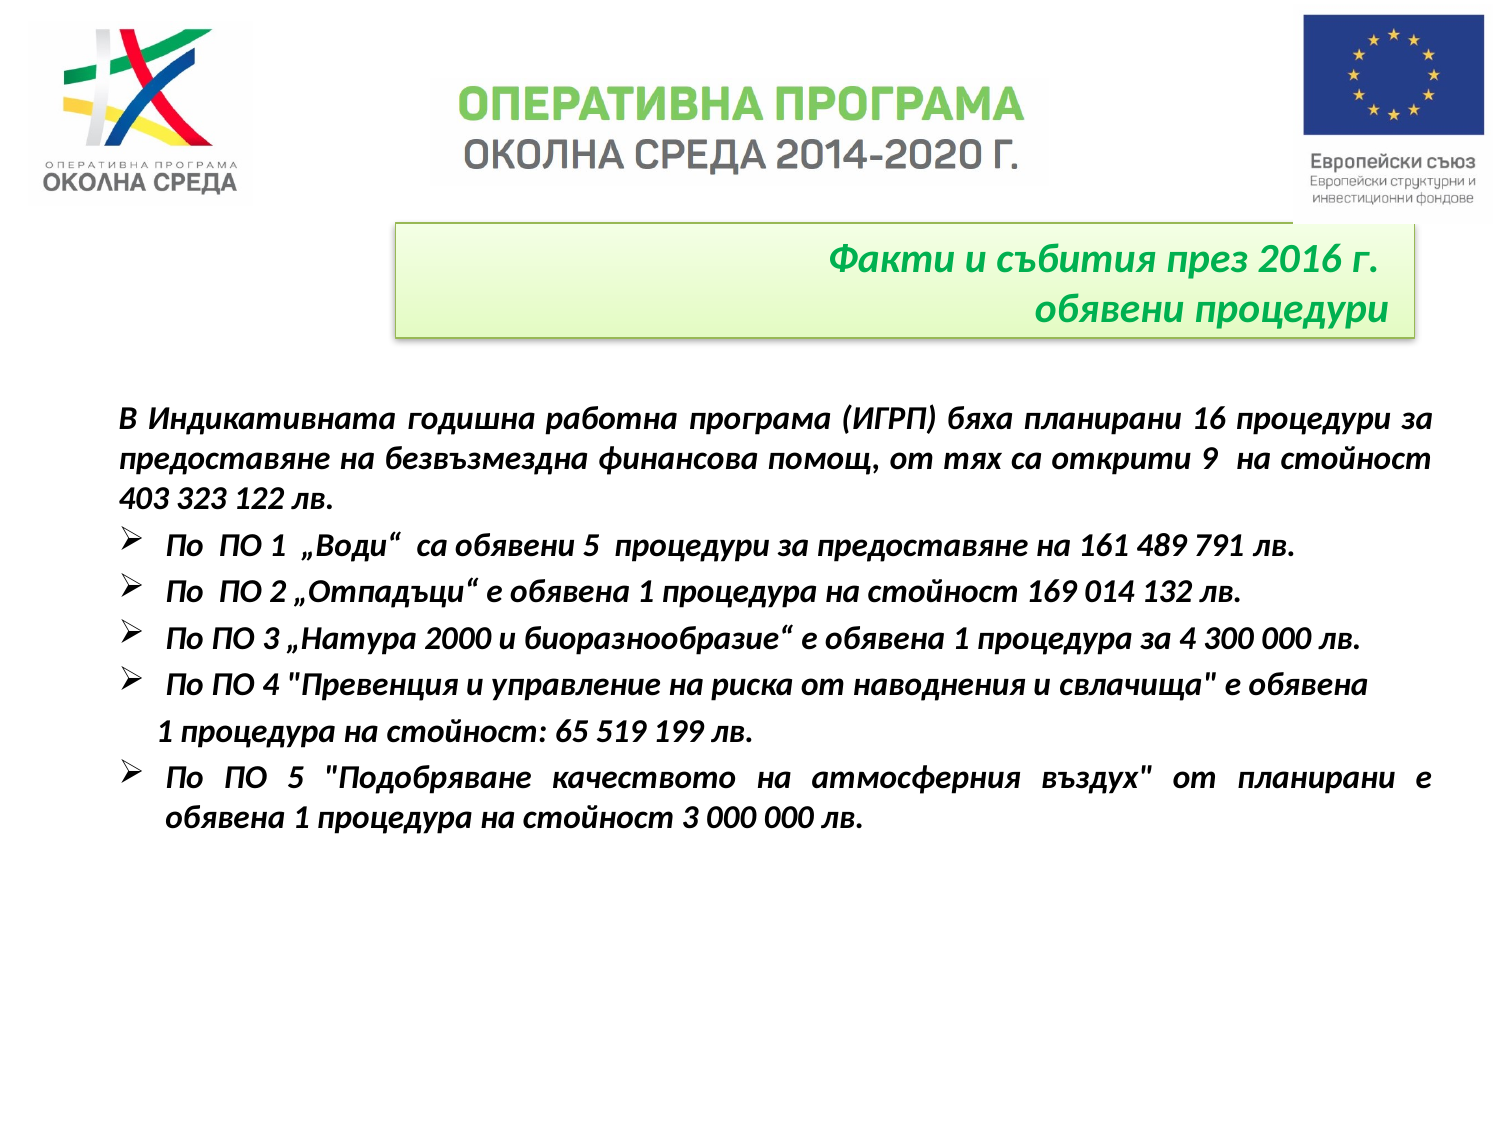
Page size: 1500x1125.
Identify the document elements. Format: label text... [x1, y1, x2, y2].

picture [1293, 3, 1493, 224]
list В Индикативната годишна работна програма (ИГРП) бяха планирани 16 процедури за предоставяне на безвъзмездна финансова помощ, от тях са открити 9 на стойност 403 323 122 лв. По ПО 1 „Води“ са обявени 5 процедури за предоставяне на 161 489 791 лв. По ПО 2 „Отпадъци“ е обявена 1 процедура на стойност 169 014 132 лв. По ПО 3 „Натура 2000 и биоразнообразие“ е обявена 1 процедура за 4 300 000 лв. По ПО 4 "Превенция и управление на риска от наводнения и свлачища" е обявена 1 процедура на стойност: 65 519 199 лв. По ПО 5 "Подобряване качеството на атмосферния въздух" от планирани е обявена 1 процедура на стойност 3 000 000 лв. [28, 290, 1449, 1059]
picture [429, 77, 1049, 186]
picture [28, 21, 254, 206]
title Факти и събития през 2016 г. обявени процедури [395, 222, 1415, 290]
